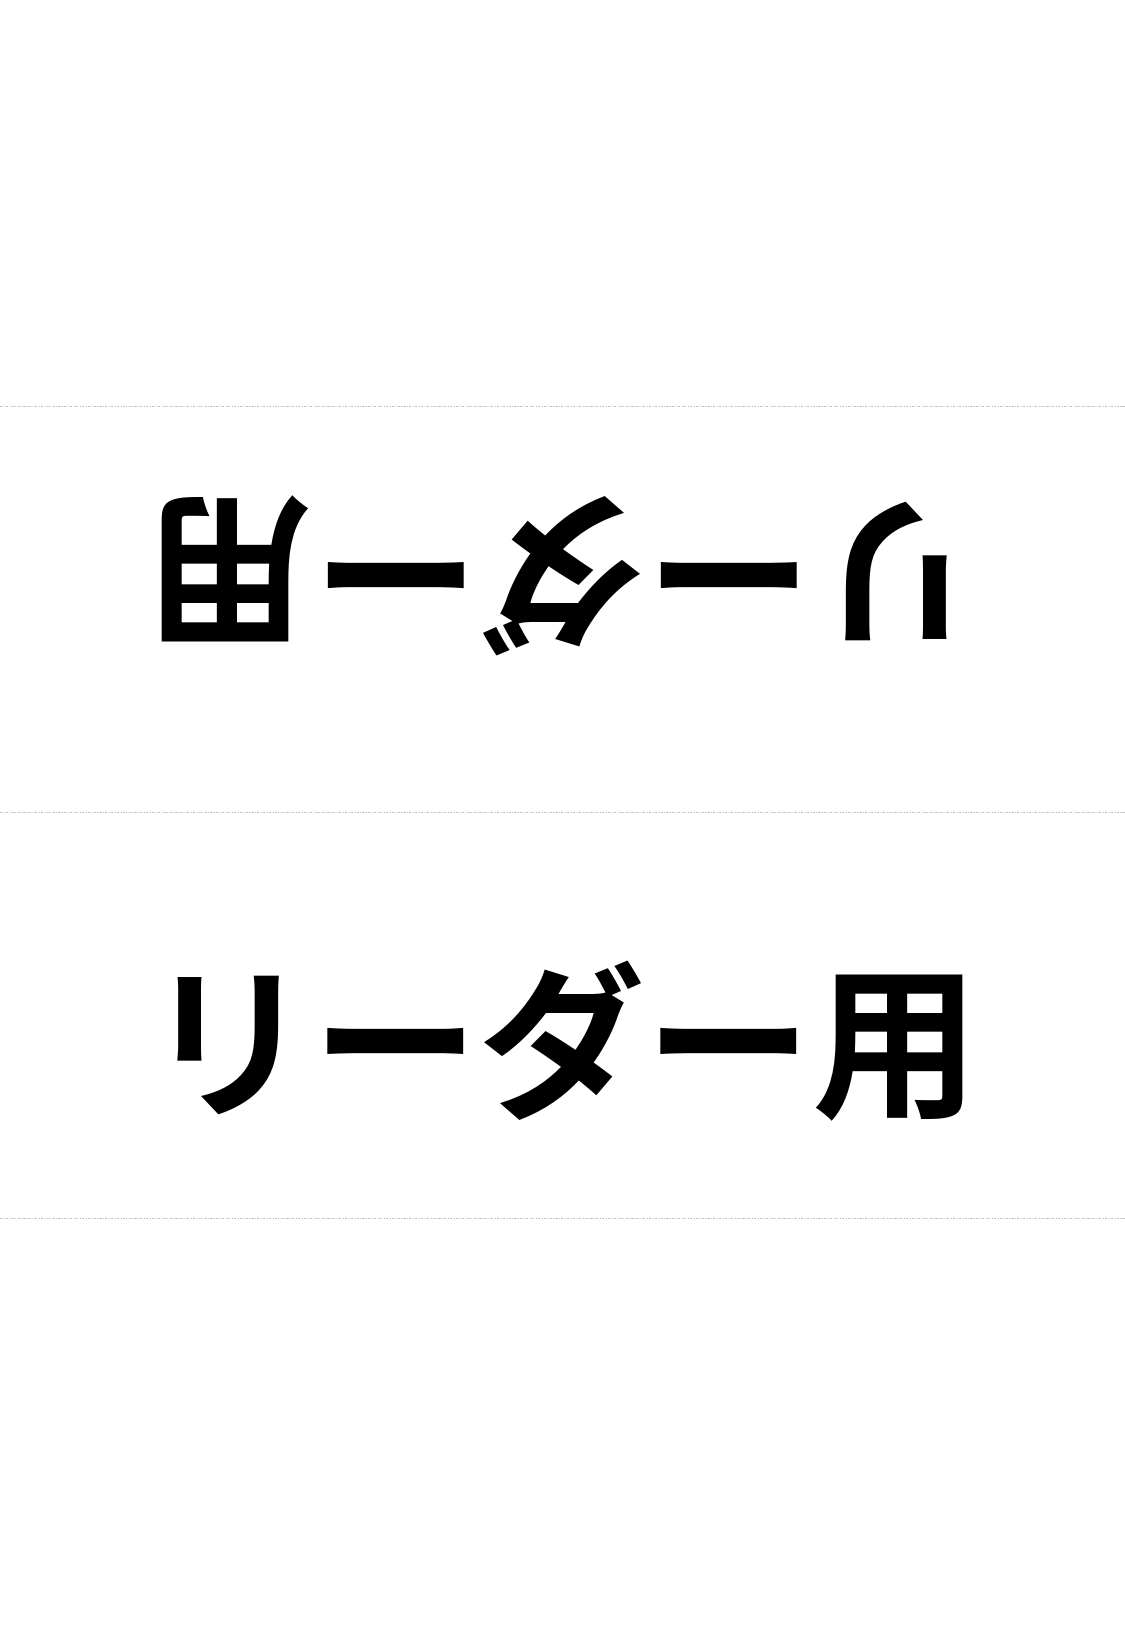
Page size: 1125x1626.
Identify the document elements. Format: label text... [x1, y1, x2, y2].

text_box リーダー用 [130, 470, 995, 686]
text_box リーダー用 [130, 931, 995, 1147]
